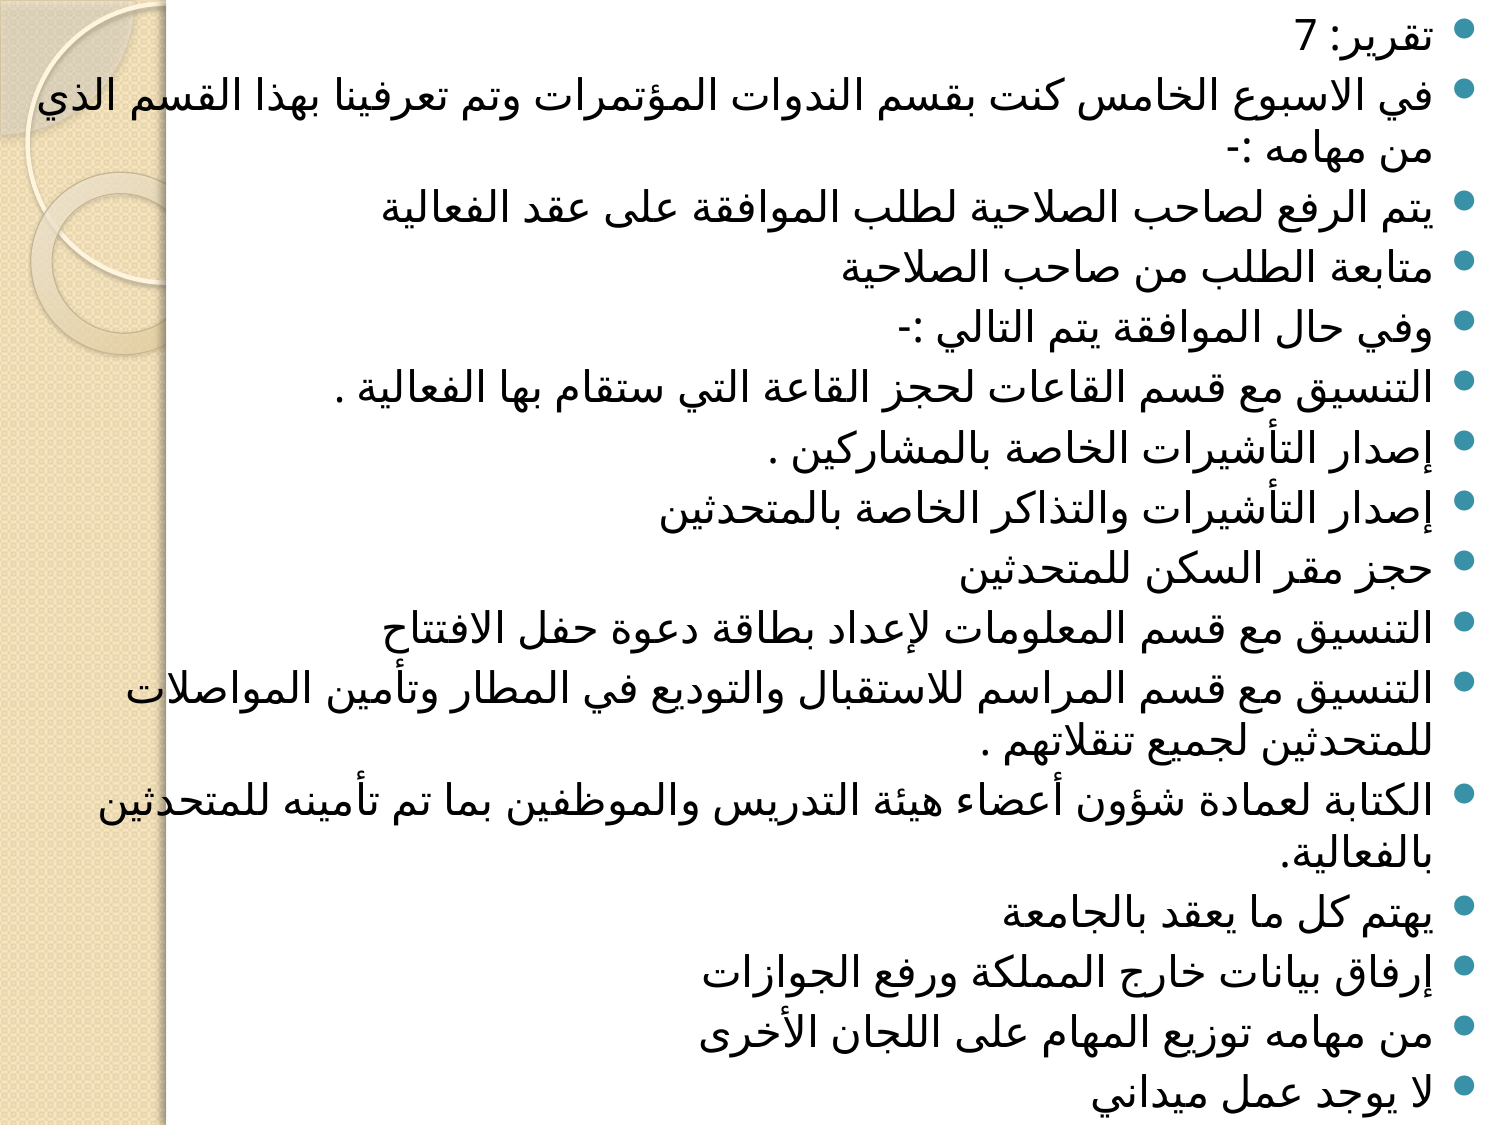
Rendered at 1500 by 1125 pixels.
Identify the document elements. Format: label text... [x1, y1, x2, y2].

list تقرير: 7 في الاسبوع الخامس كنت بقسم الندوات المؤتمرات وتم تعرفينا بهذا القسم الذي من مهامه :- يتم الرفع لصاحب الصلاحية لطلب الموافقة على عقد الفعالية متابعة الطلب من صاحب الصلاحية وفي حال الموافقة يتم التالي :- التنسيق مع قسم القاعات لحجز القاعة التي ستقام بها الفعالية . إصدار التأشيرات الخاصة بالمشاركين . إصدار التأشيرات والتذاكر الخاصة بالمتحدثين حجز مقر السكن للمتحدثين التنسيق مع قسم المعلومات لإعداد بطاقة دعوة حفل الافتتاح التنسيق مع قسم المراسم للاستقبال والتوديع في المطار وتأمين المواصلات للمتحدثين لجميع تنقلاتهم . الكتابة لعمادة شؤون أعضاء هيئة التدريس والموظفين بما تم تأمينه للمتحدثين بالفعالية. يهتم كل ما يعقد بالجامعة إرفاق بيانات خارج المملكة ورفع الجوازات من مهامه توزيع المهام على اللجان الأخرى لا يوجد عمل ميداني [0, 0, 1500, 1125]
